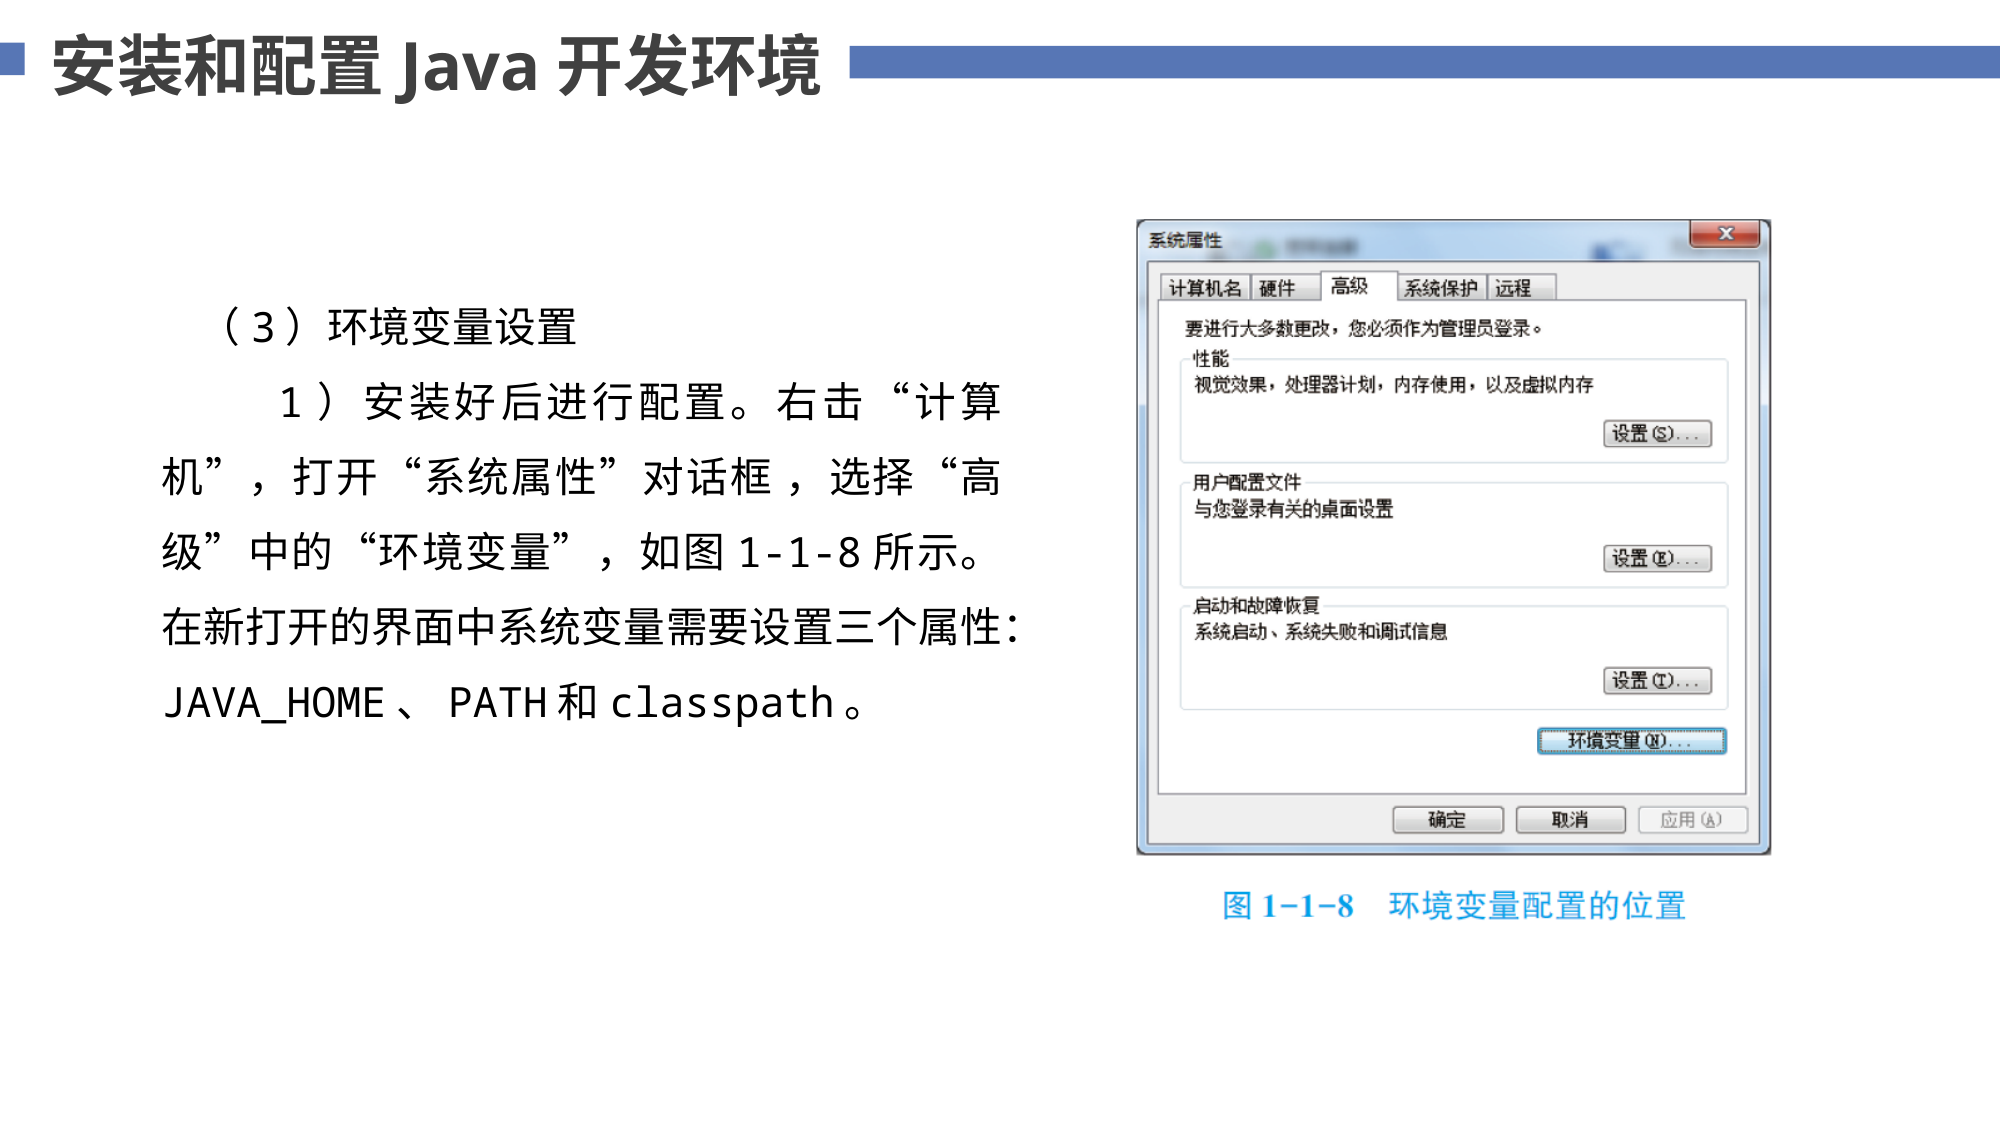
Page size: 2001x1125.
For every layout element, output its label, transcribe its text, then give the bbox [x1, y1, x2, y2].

text_box 安装和配置Java开发环境 [50, 23, 824, 104]
picture [1104, 193, 1819, 932]
text_box （3）环境变量设置 1）安装好后进行配置。右击“计算机”，打开“系统属性”对话框 ，选择“高级”中的“环境变量”，如图1-1-8所示。在新打开的界面中系统变量需要设置三个属性：JAVA_HOME、PATH和classpath。 [161, 275, 1003, 726]
text_box [0, 41, 26, 76]
text_box [848, 45, 2000, 80]
